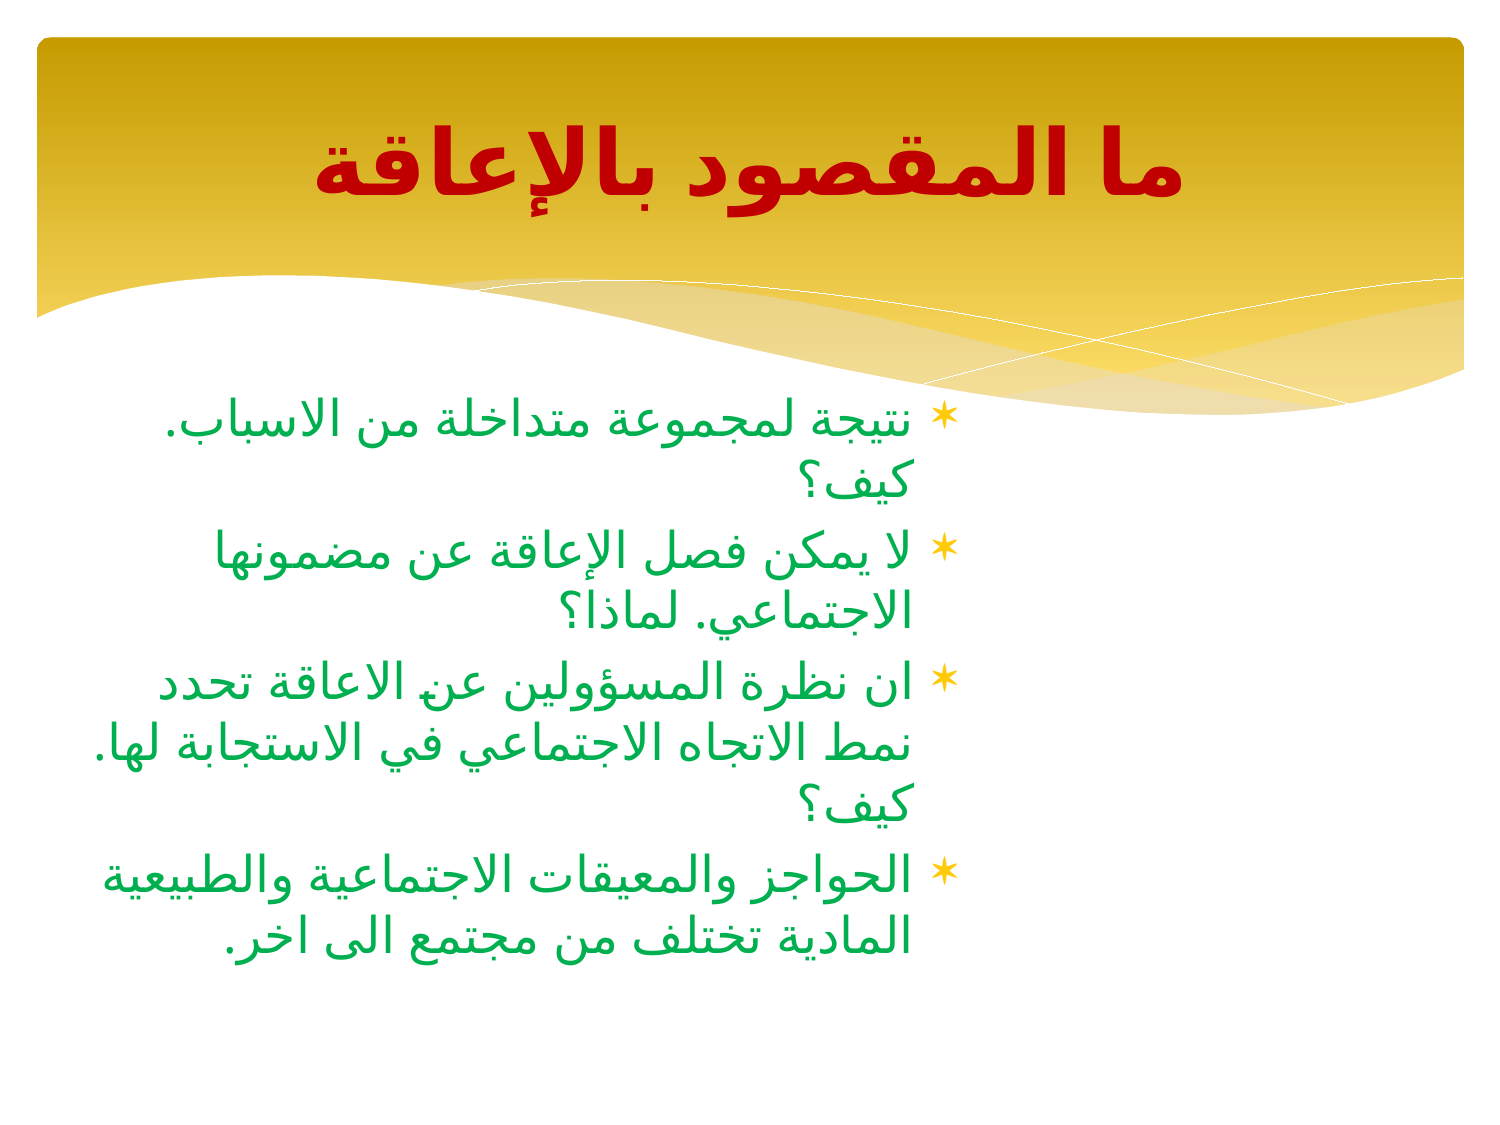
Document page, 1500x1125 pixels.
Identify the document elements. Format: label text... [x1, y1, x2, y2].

list نتيجة لمجموعة متداخلة من الاسباب. كيف؟ لا يمكن فصل الإعاقة عن مضمونها الاجتماعي. لماذا؟ ان نظرة المسؤولين عن الاعاقة تحدد نمط الاتجاه الاجتماعي في الاستجابة لها. كيف؟ الحواجز والمعيقات الاجتماعية والطبيعية المادية تختلف من مجتمع الى اخر. [75, 378, 967, 1005]
title ما المقصود بالإعاقة [75, 55, 1425, 261]
